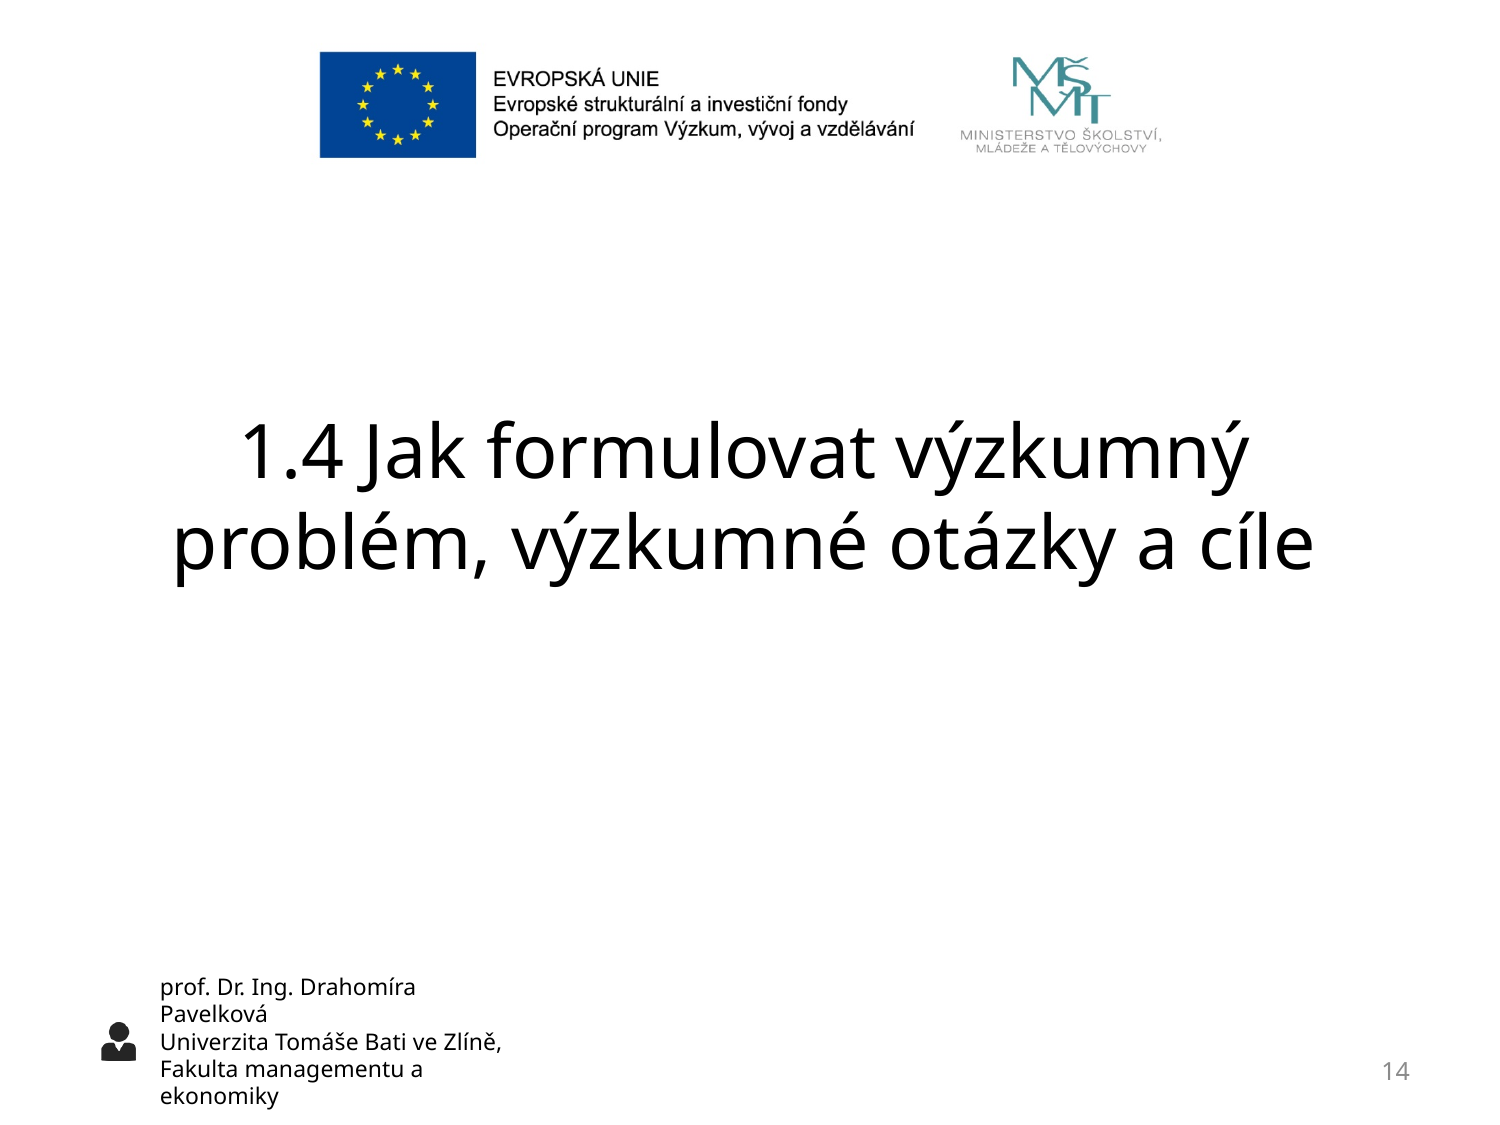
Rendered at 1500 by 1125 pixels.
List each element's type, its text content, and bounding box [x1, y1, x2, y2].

picture [267, 0, 1213, 210]
slide_number 14 [1074, 1042, 1425, 1103]
footer prof. Dr. Ing. Drahomíra Pavelková Univerzita Tomáše Bati ve Zlíně, Fakulta managementu a ekonomiky [145, 999, 526, 1083]
picture [101, 1021, 136, 1062]
title 1.4 Jak formulovat výzkumný problém, výzkumné otázky a cíle [112, 373, 1376, 615]
